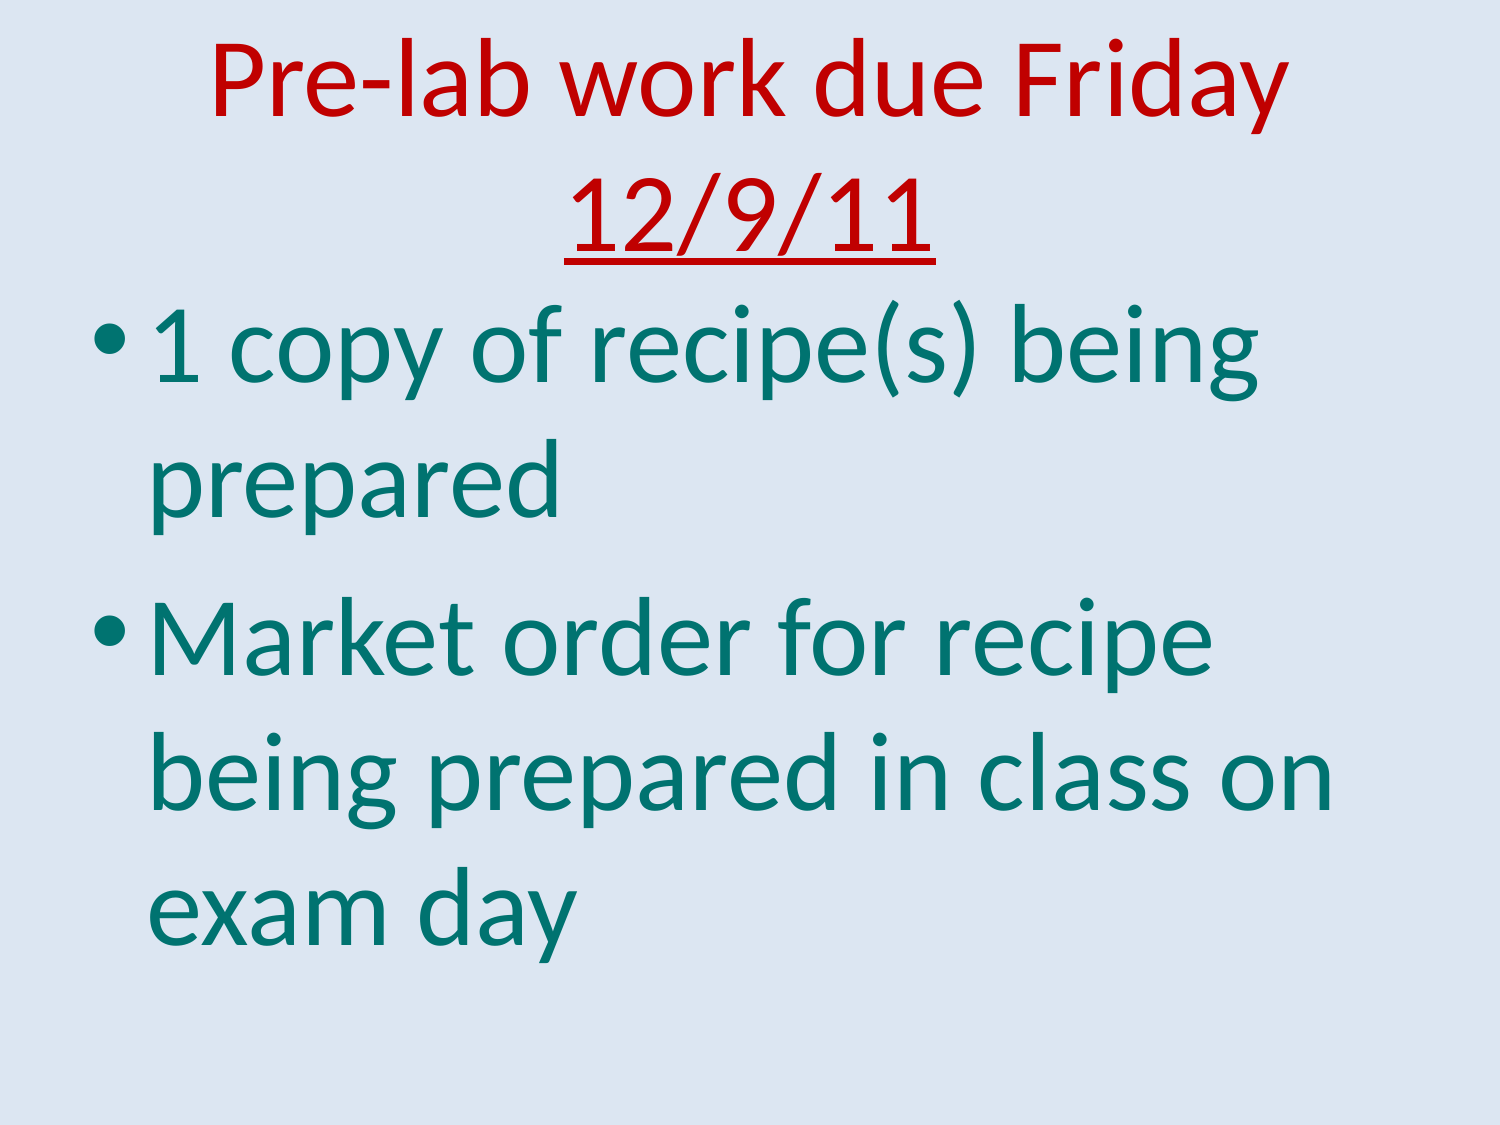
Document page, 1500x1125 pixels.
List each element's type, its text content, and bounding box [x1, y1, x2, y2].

list 1 copy of recipe(s) being prepared Market order for recipe being prepared in class on exam day [75, 262, 1425, 1005]
title Pre-lab work due Friday 12/9/11 [75, 45, 1425, 233]
